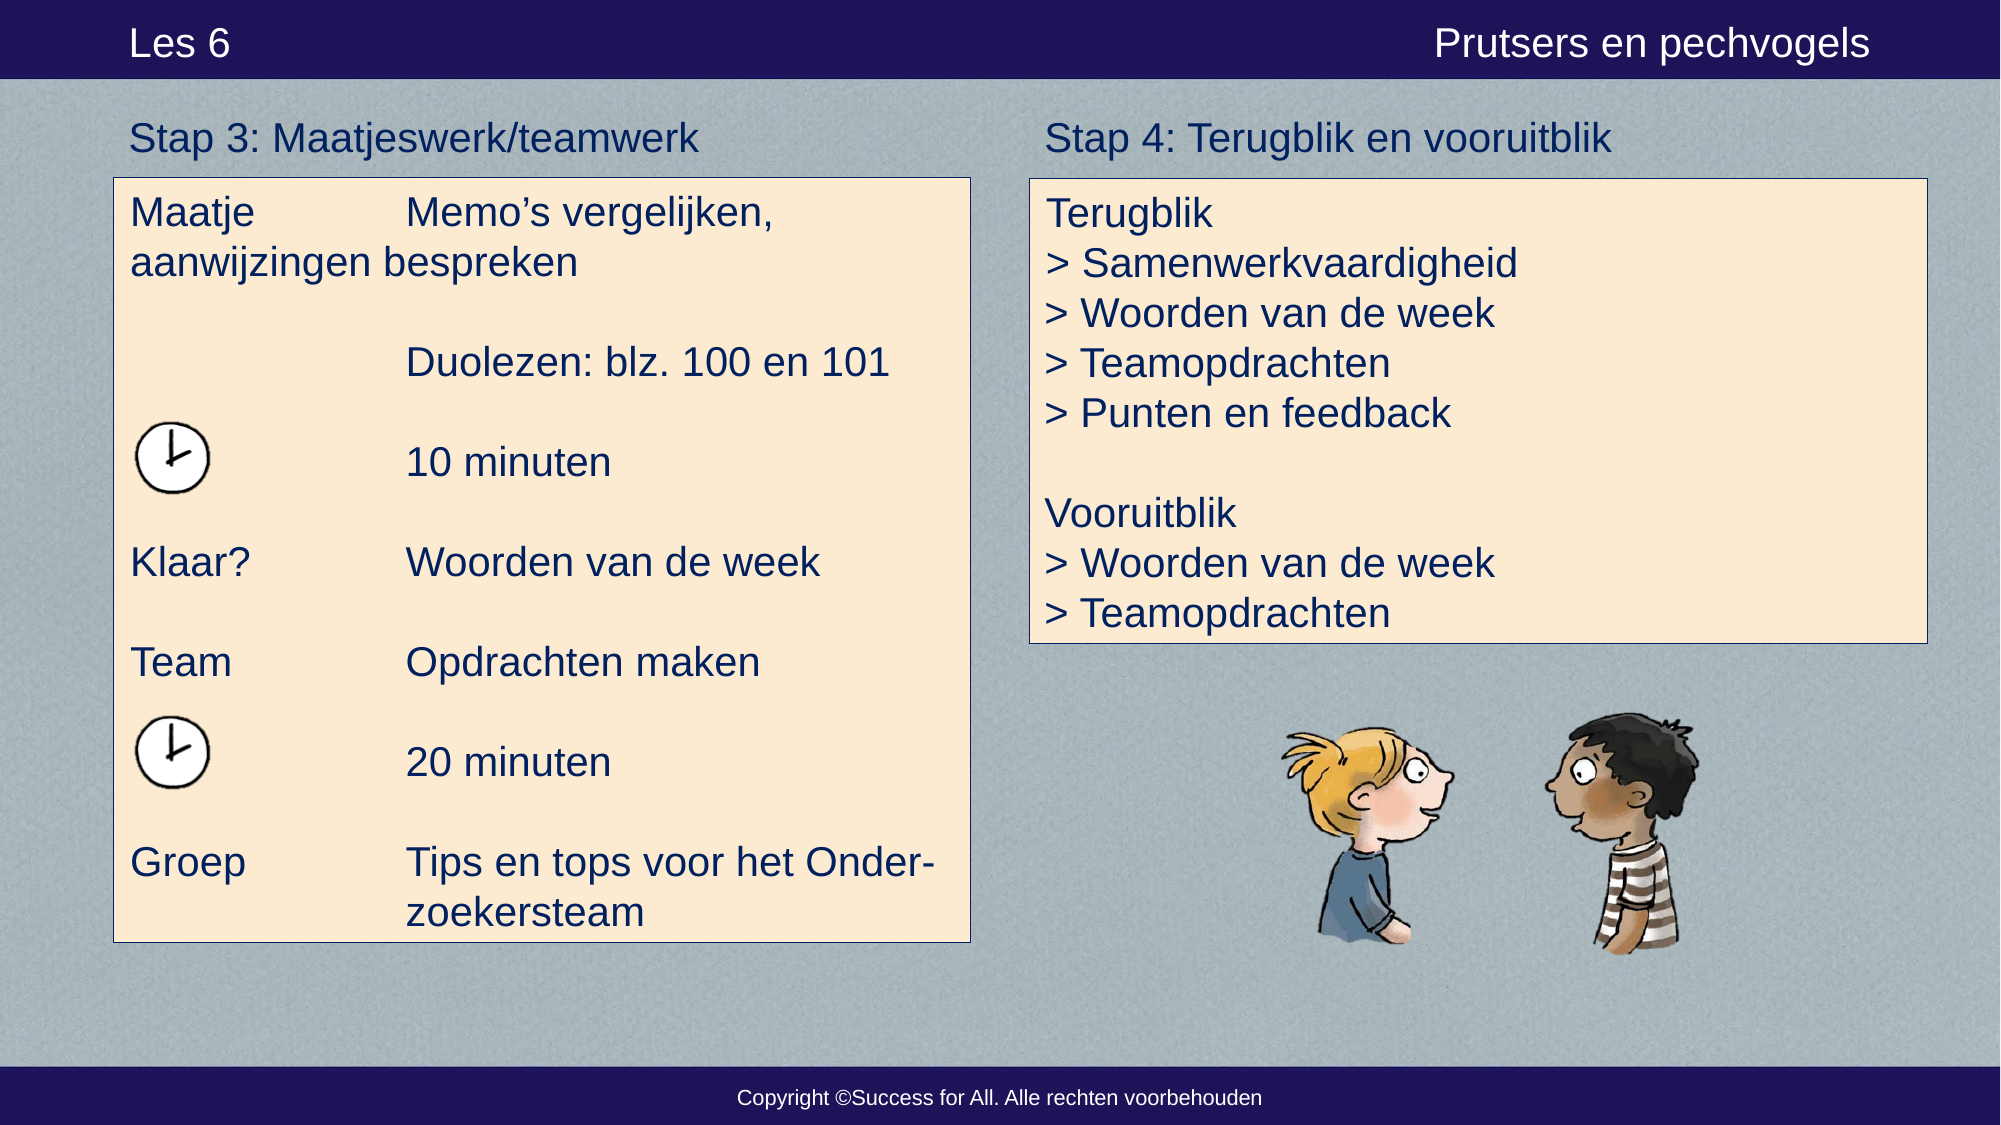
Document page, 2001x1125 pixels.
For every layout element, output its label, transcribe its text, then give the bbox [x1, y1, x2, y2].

text_box Stap 3: Maatjeswerk/teamwerk [114, 103, 907, 169]
text_box Stap 4: Terugblik en vooruitblik [1029, 103, 1822, 169]
text_box Terugblik > Samenwerkvaardigheid > Woorden van de week > Teamopdrachten > Punten en feedback Vooruitblik > Woorden van de week > Teamopdrachten [1029, 178, 1928, 644]
picture [0, 0, 2001, 1125]
text_box Copyright ©Success for All. Alle rechten voorbehouden [0, 1076, 2000, 1125]
text_box Prutsers en pechvogels [999, 8, 1886, 73]
text_box Maatje Memo’s vergelijken, aanwijzingen bespreken Duolezen: blz. 100 en 101 10 minuten Klaar? Woorden van de week Team Opdrachten maken 20 minuten Groep Tips en tops voor het Onder- zoekersteam [113, 177, 971, 943]
text_box Les 6 [114, 8, 354, 73]
